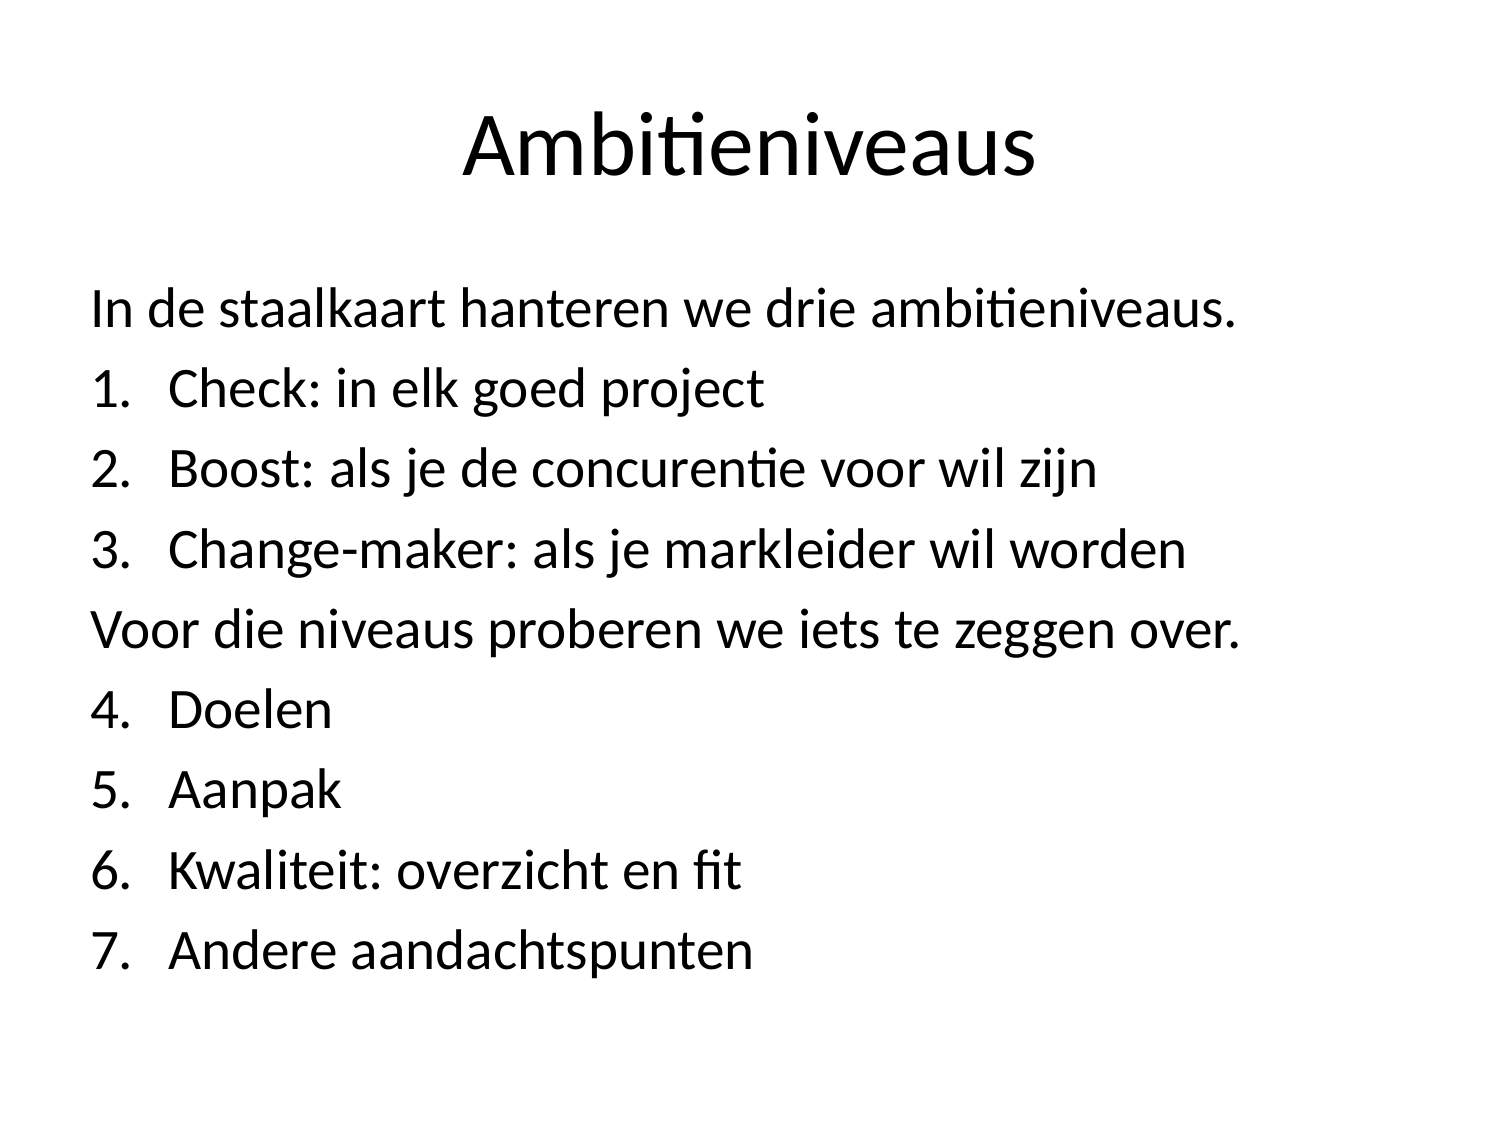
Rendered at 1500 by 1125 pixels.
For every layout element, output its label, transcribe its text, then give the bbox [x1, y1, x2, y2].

title Ambitieniveaus [75, 45, 1425, 233]
list In de staalkaart hanteren we drie ambitieniveaus. Check: in elk goed project Boost: als je de concurentie voor wil zijn Change-maker: als je markleider wil worden Voor die niveaus proberen we iets te zeggen over. Doelen Aanpak Kwaliteit: overzicht en fit Andere aandachtspunten [75, 262, 1425, 1005]
